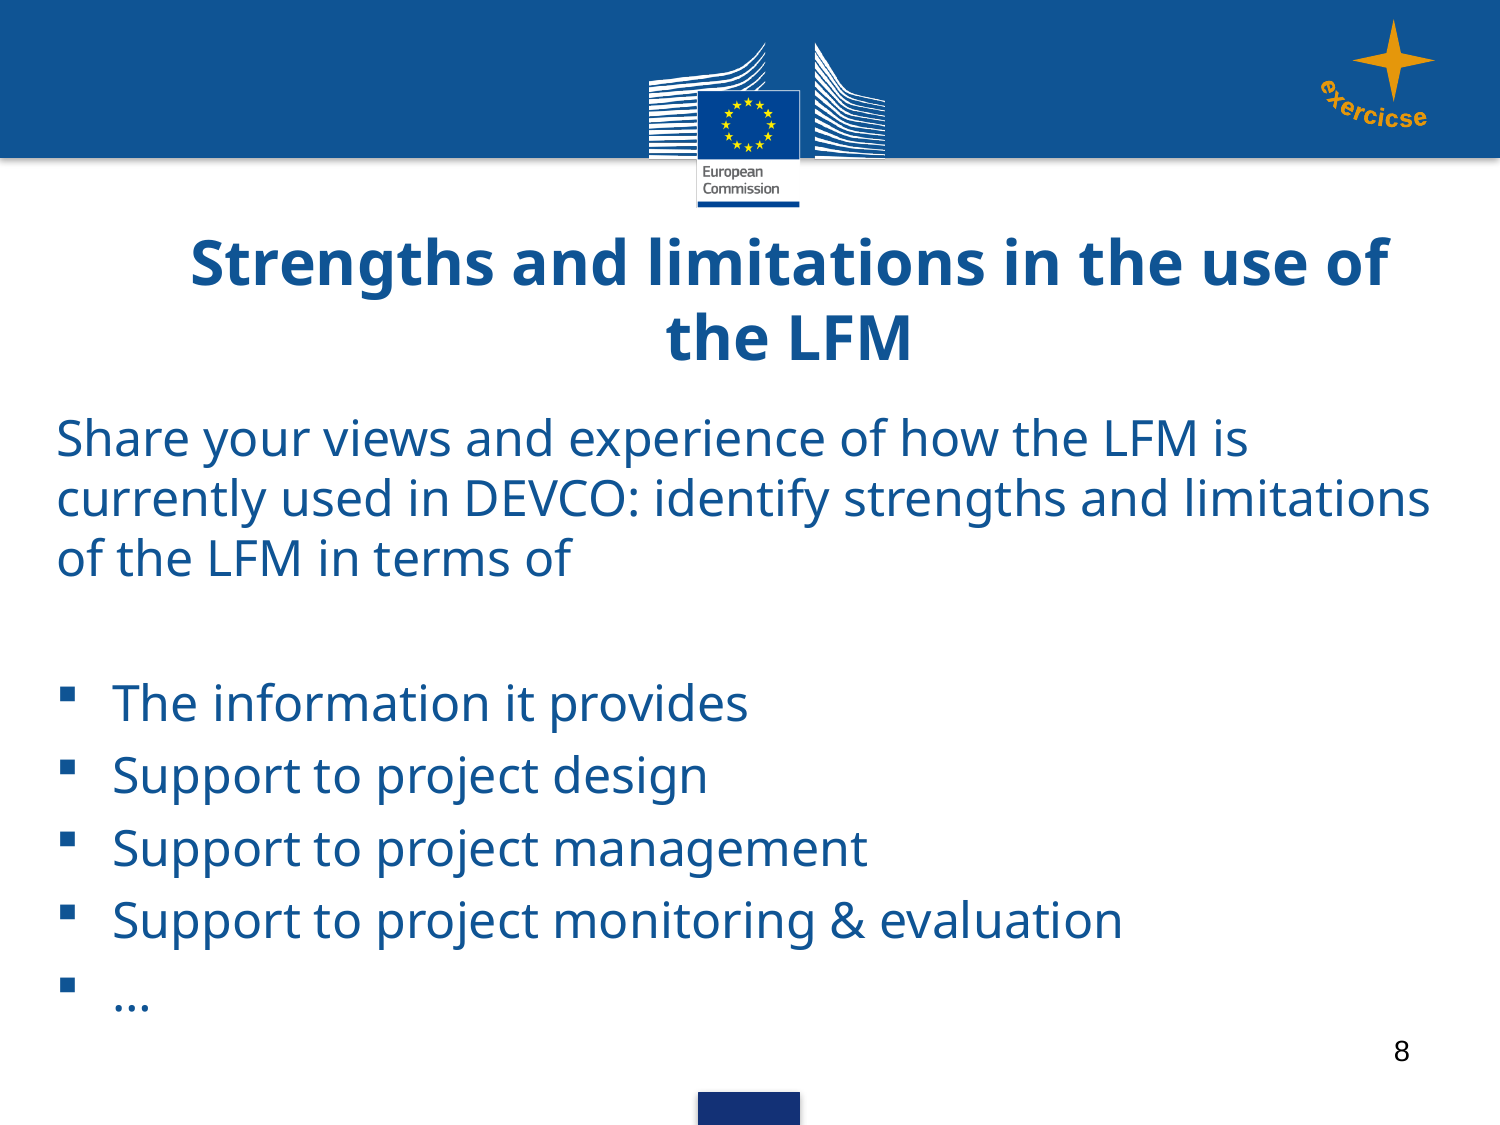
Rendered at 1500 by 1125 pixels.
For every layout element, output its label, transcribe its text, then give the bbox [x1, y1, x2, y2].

title Strengths and limitations in the use of the LFM [70, 222, 1451, 326]
list Share your views and experience of how the LFM is currently used in DEVCO: identify strengths and limitations of the LFM in terms of The information it provides Support to project design Support to project management Support to project monitoring & evaluation … [41, 326, 1460, 1055]
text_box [1328, 18, 1471, 119]
picture [649, 42, 885, 208]
slide_number 8 [1074, 1055, 1426, 1103]
